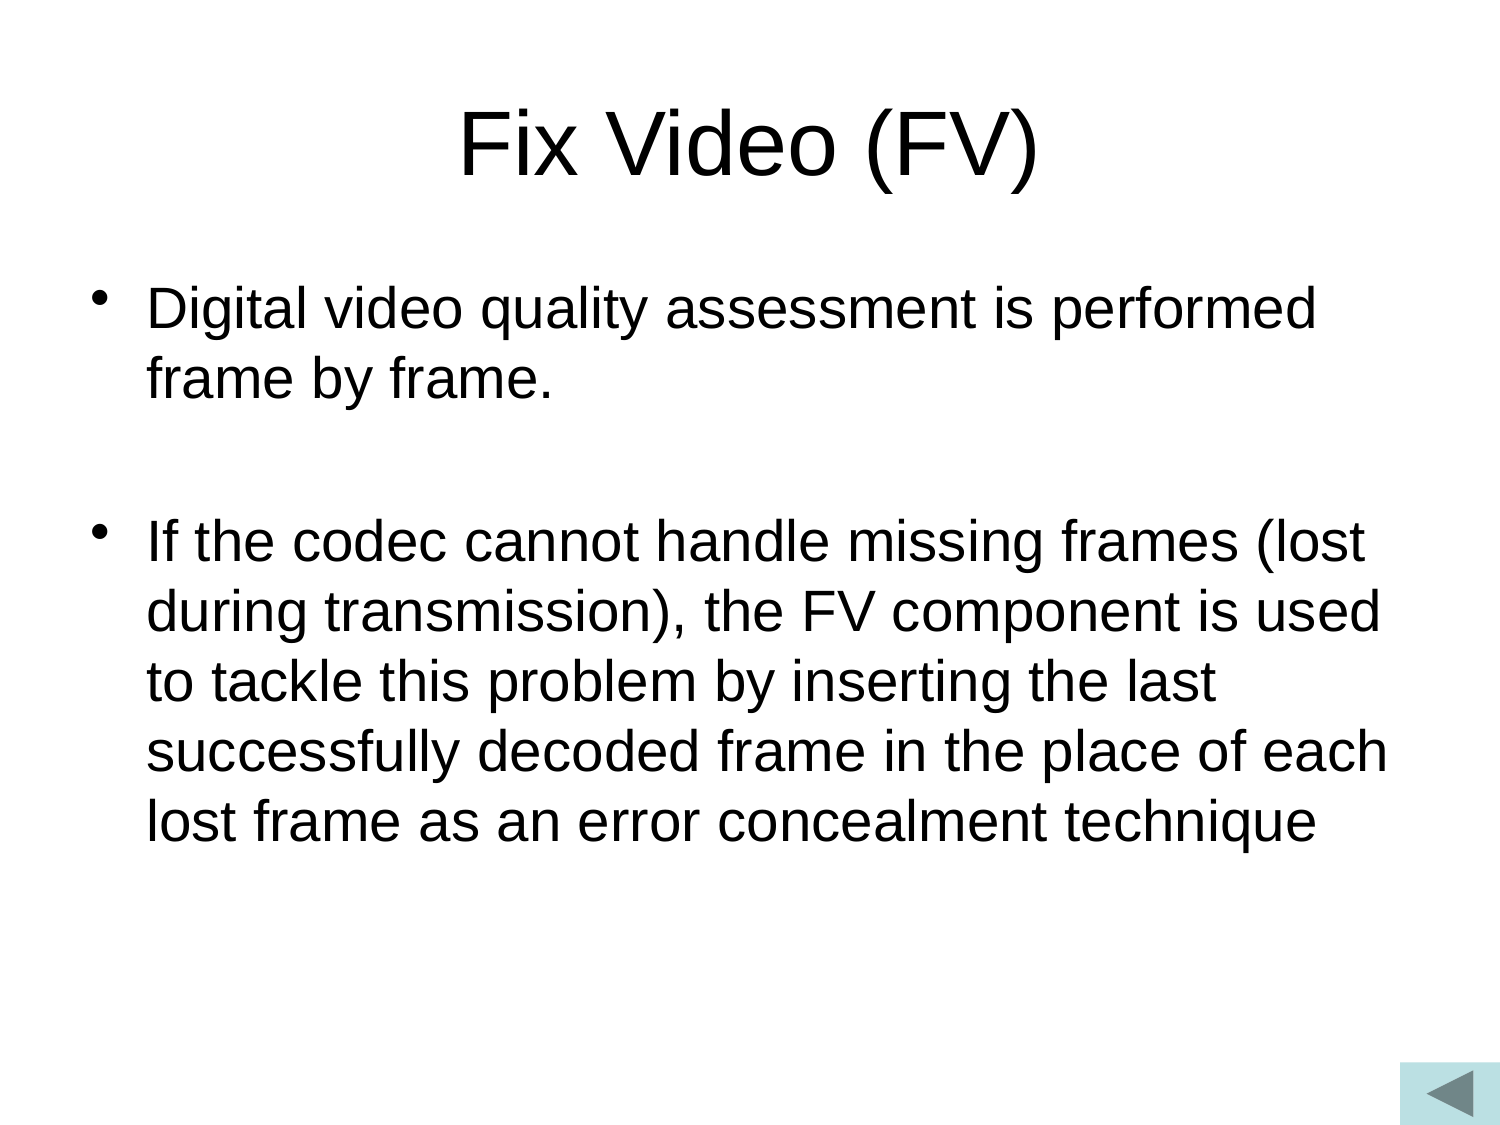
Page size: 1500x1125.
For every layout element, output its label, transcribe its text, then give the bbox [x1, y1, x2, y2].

text_box [1400, 1062, 1500, 1125]
title Fix Video (FV) [74, 44, 1426, 233]
list Digital video quality assessment is performed frame by frame. If the codec cannot handle missing frames (lost during transmission), the FV component is used to tackle this problem by inserting the last successfully decoded frame in the place of each lost frame as an error concealment technique [74, 262, 1426, 1006]
